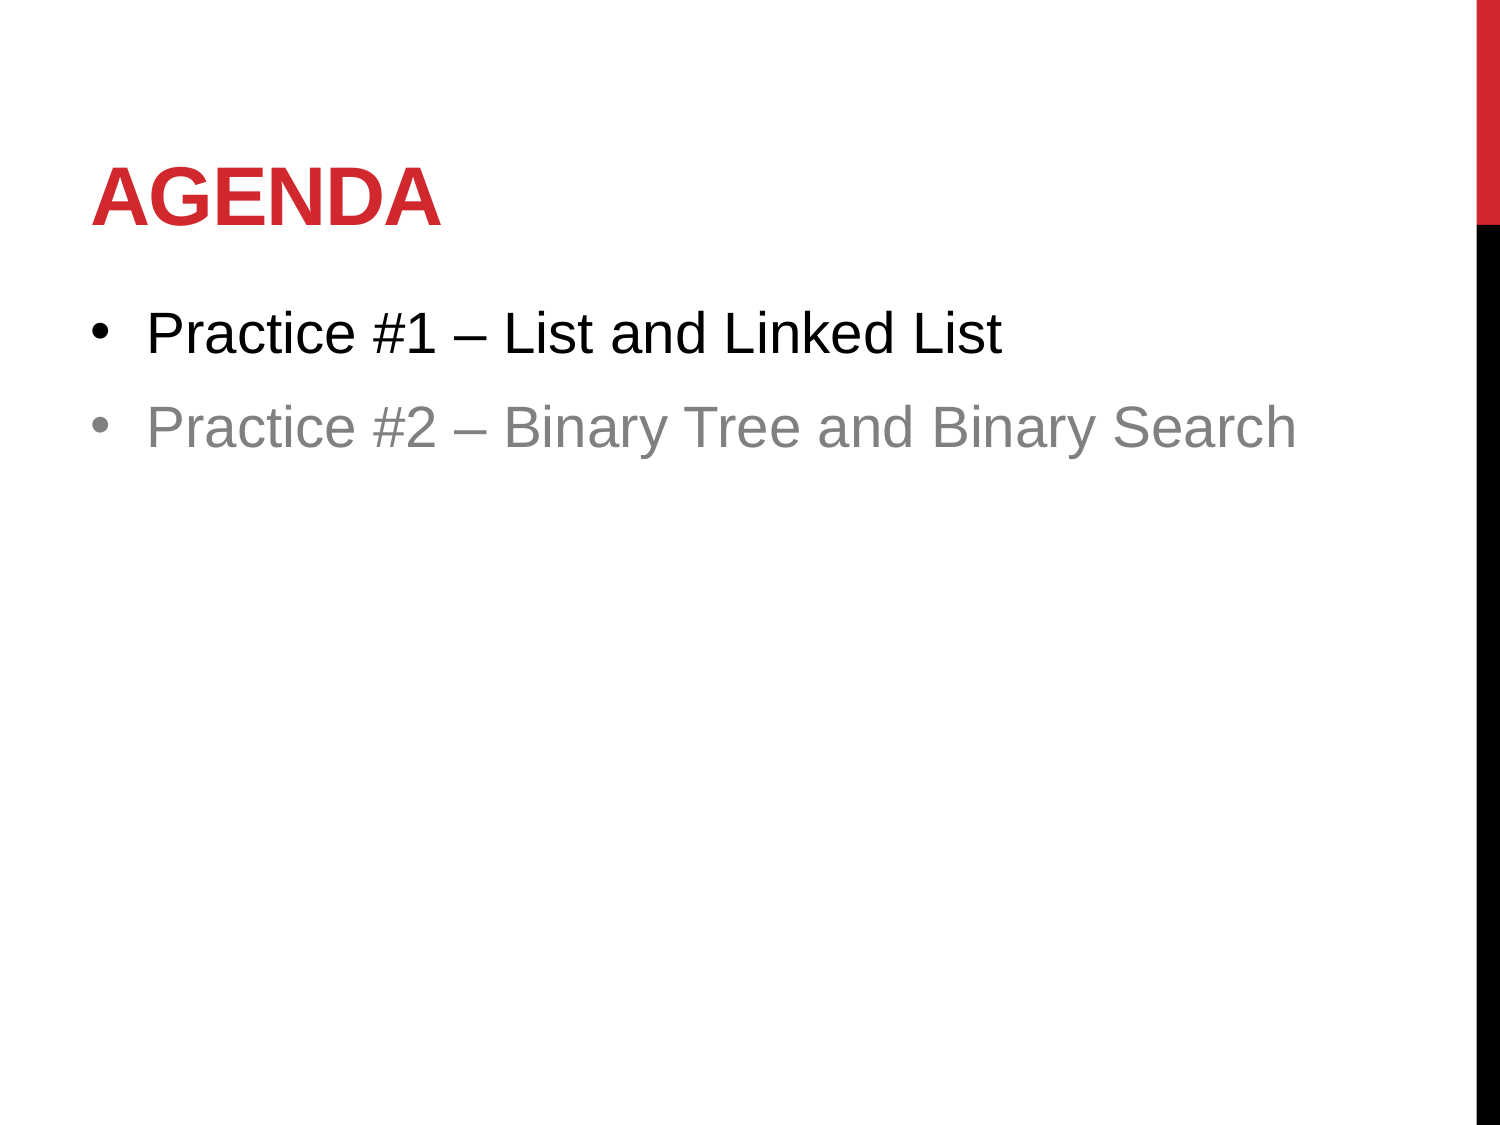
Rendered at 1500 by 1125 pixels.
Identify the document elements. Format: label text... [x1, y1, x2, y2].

list Practice #1 – List and Linked List Practice #2 – Binary Tree and Binary Search [75, 287, 1325, 1005]
title Agenda [75, 25, 1025, 250]
